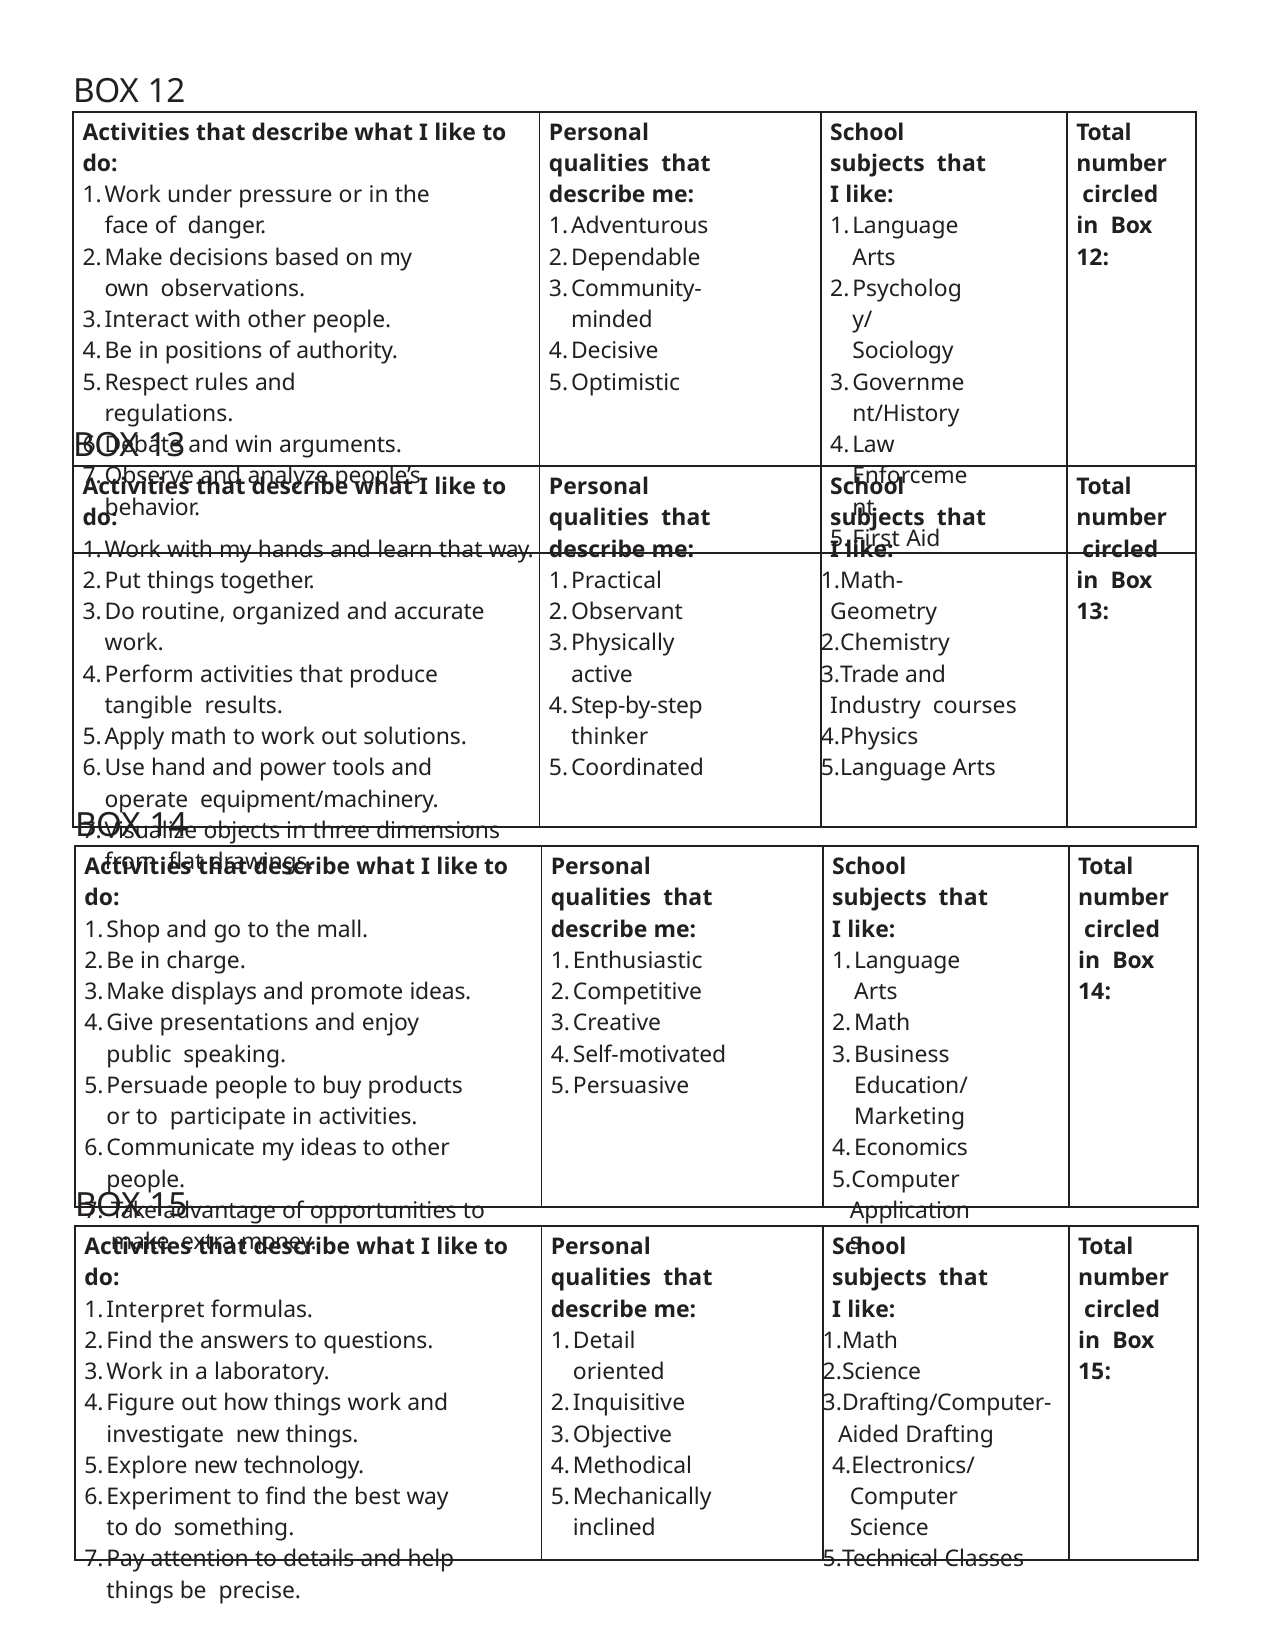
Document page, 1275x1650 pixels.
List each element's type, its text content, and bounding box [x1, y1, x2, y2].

table_header Total number circled in Box 12: [1068, 113, 1195, 465]
text_box BOX 13 [70, 421, 190, 464]
table_header Total number circled in Box 14: [1070, 847, 1197, 1206]
table_header Activities that describe what I like to do: Interpret formulas. Find the answers to questions. Work in a laboratory. Figure out how things work and investigate new things. Explore new technology. Experiment to find the best way to do something. Pay attention to details and help things be precise. [76, 1227, 541, 1559]
table_header Activities that describe what I like to do: Work with my hands and learn that way. Put things together. Do routine, organized and accurate work. Perform activities that produce tangible results. Apply math to work out solutions. Use hand and power tools and operate equipment/machinery. Visualize objects in three dimensions from flat drawings. [74, 467, 539, 826]
table_header School subjects that I like: Math Science Drafting/Computer- Aided Drafting Electronics/ Computer Science Technical Classes [824, 1227, 1068, 1559]
table_header Activities that describe what I like to do: Work under pressure or in the face of danger. Make decisions based on my own observations. Interact with other people. Be in positions of authority. Respect rules and regulations. Debate and win arguments. Observe and analyze people’s behavior. [74, 113, 539, 465]
table_header School subjects that I like: Math-Geometry Chemistry Trade and Industry courses Physics Language Arts [822, 467, 1066, 826]
table_header School subjects that I like: Language Arts Psychology/ Sociology Government/History Law Enforcement First Aid [822, 113, 1066, 465]
text_box BOX 15 [72, 1181, 192, 1224]
table_header Total number circled in Box 13: [1068, 467, 1195, 826]
table_header School subjects that I like: Language Arts Math Business Education/ Marketing Economics Computer Applications [824, 847, 1068, 1206]
text_box BOX 12 [70, 67, 190, 109]
table_header Personal qualities that describe me: Practical Observant Physically active Step-by-step thinker Coordinated [540, 467, 820, 826]
table_header Personal qualities that describe me: Enthusiastic Competitive Creative Self-motivated Persuasive [542, 847, 822, 1206]
table_header Personal qualities that describe me: Adventurous Dependable Community-minded Decisive Optimistic [540, 113, 820, 465]
table_header Personal qualities that describe me: Detail oriented Inquisitive Objective Methodical Mechanically inclined [542, 1227, 822, 1559]
table_header Activities that describe what I like to do: Shop and go to the mall. Be in charge. Make displays and promote ideas. Give presentations and enjoy public speaking. Persuade people to buy products or to participate in activities. Communicate my ideas to other people. Take advantage of opportunities to make extra money. [76, 847, 541, 1206]
text_box BOX 14 [72, 801, 192, 844]
table_header Total number circled in Box 15: [1070, 1227, 1197, 1559]
